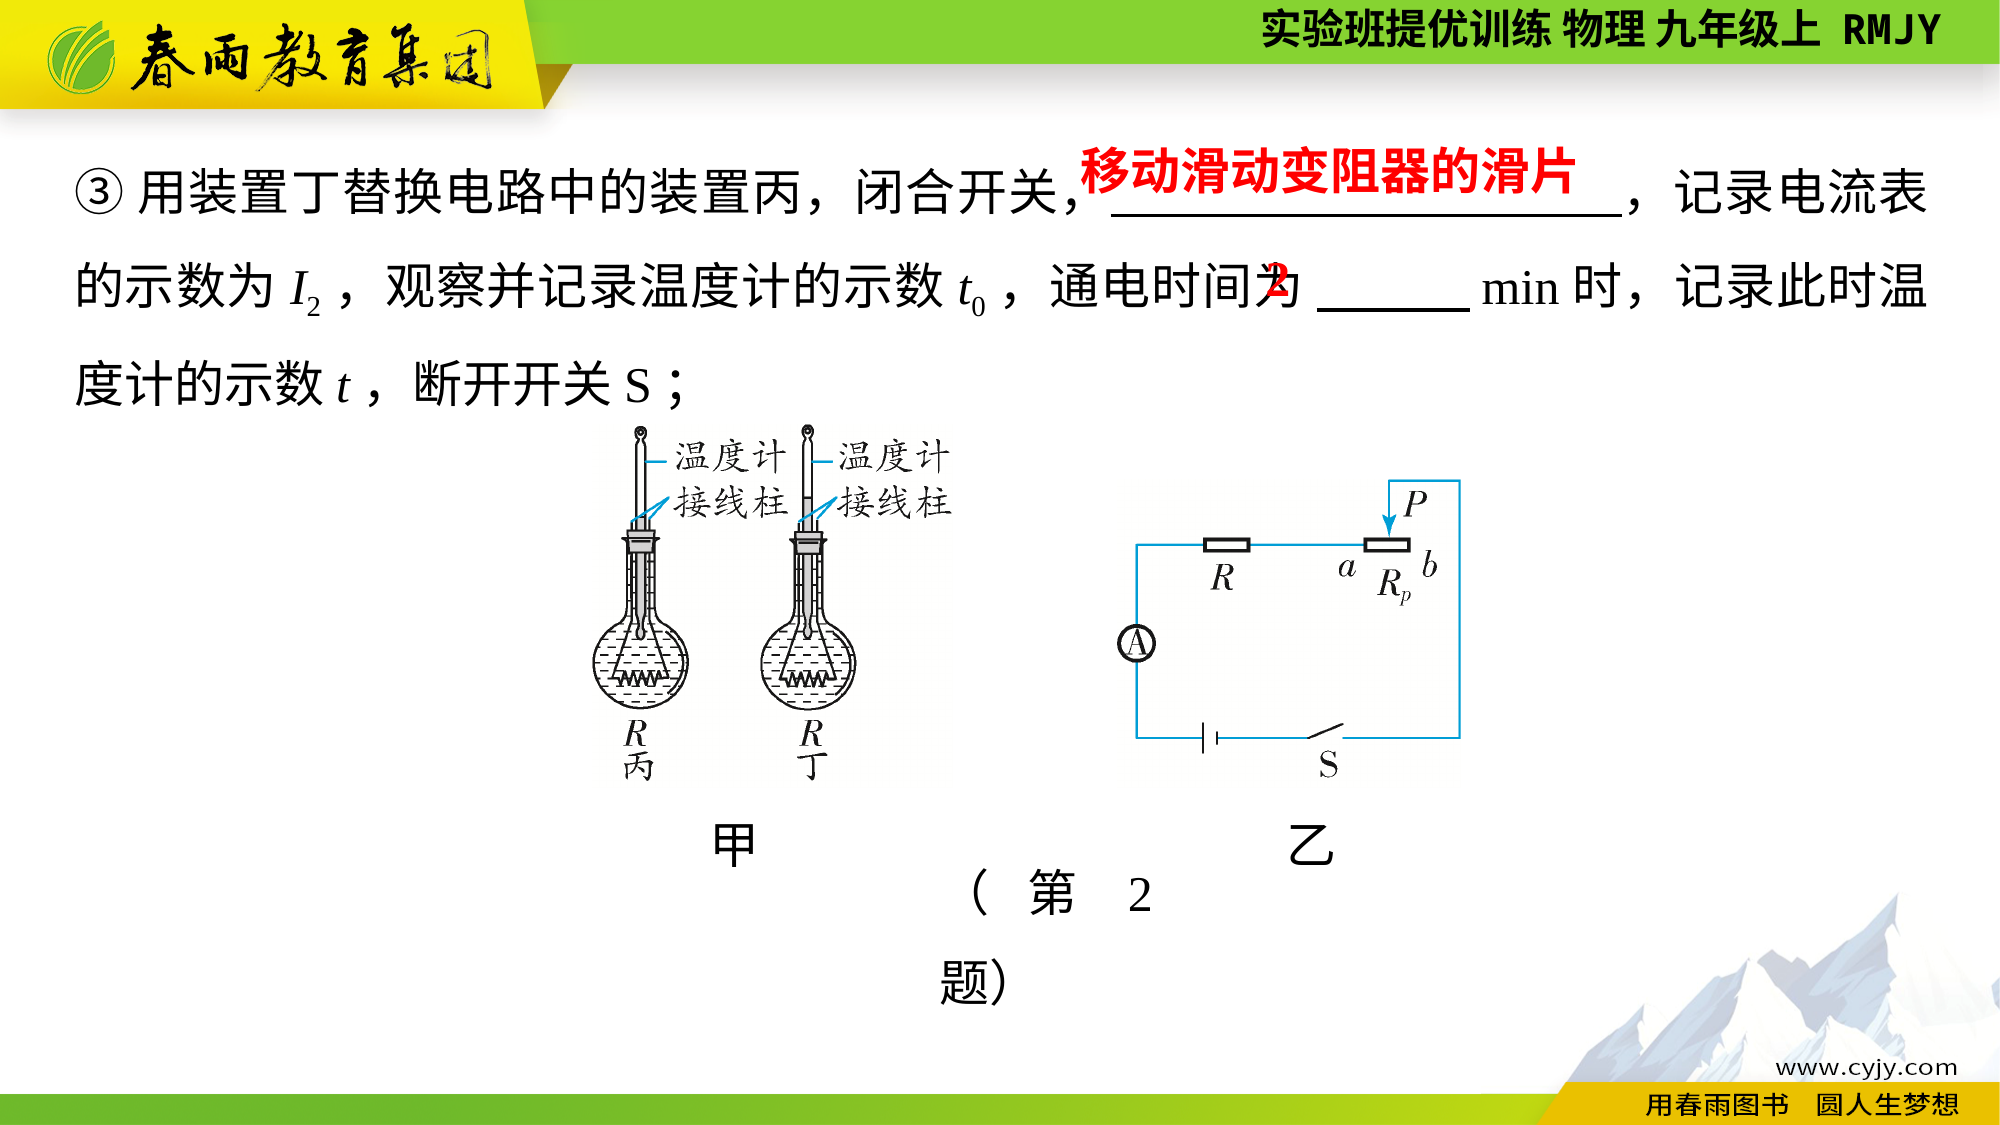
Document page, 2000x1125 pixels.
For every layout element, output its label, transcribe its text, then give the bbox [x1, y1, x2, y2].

text_box 乙 [1272, 796, 1352, 882]
text_box 甲 [694, 796, 775, 882]
text_box 移动滑动变阻器的滑片 [1066, 131, 1596, 207]
list ③用装置丁替换电路中的装置丙，闭合开关， ，记录电流表的示数为I2，观察并记录温度计的示数t0，通电时间为 min时，记录此时温度计的示数t，断开开关S； [59, 122, 1944, 399]
text_box （第2题） [924, 823, 1180, 929]
text_box 2 [1250, 209, 1306, 314]
picture [0, 0, 2000, 1125]
